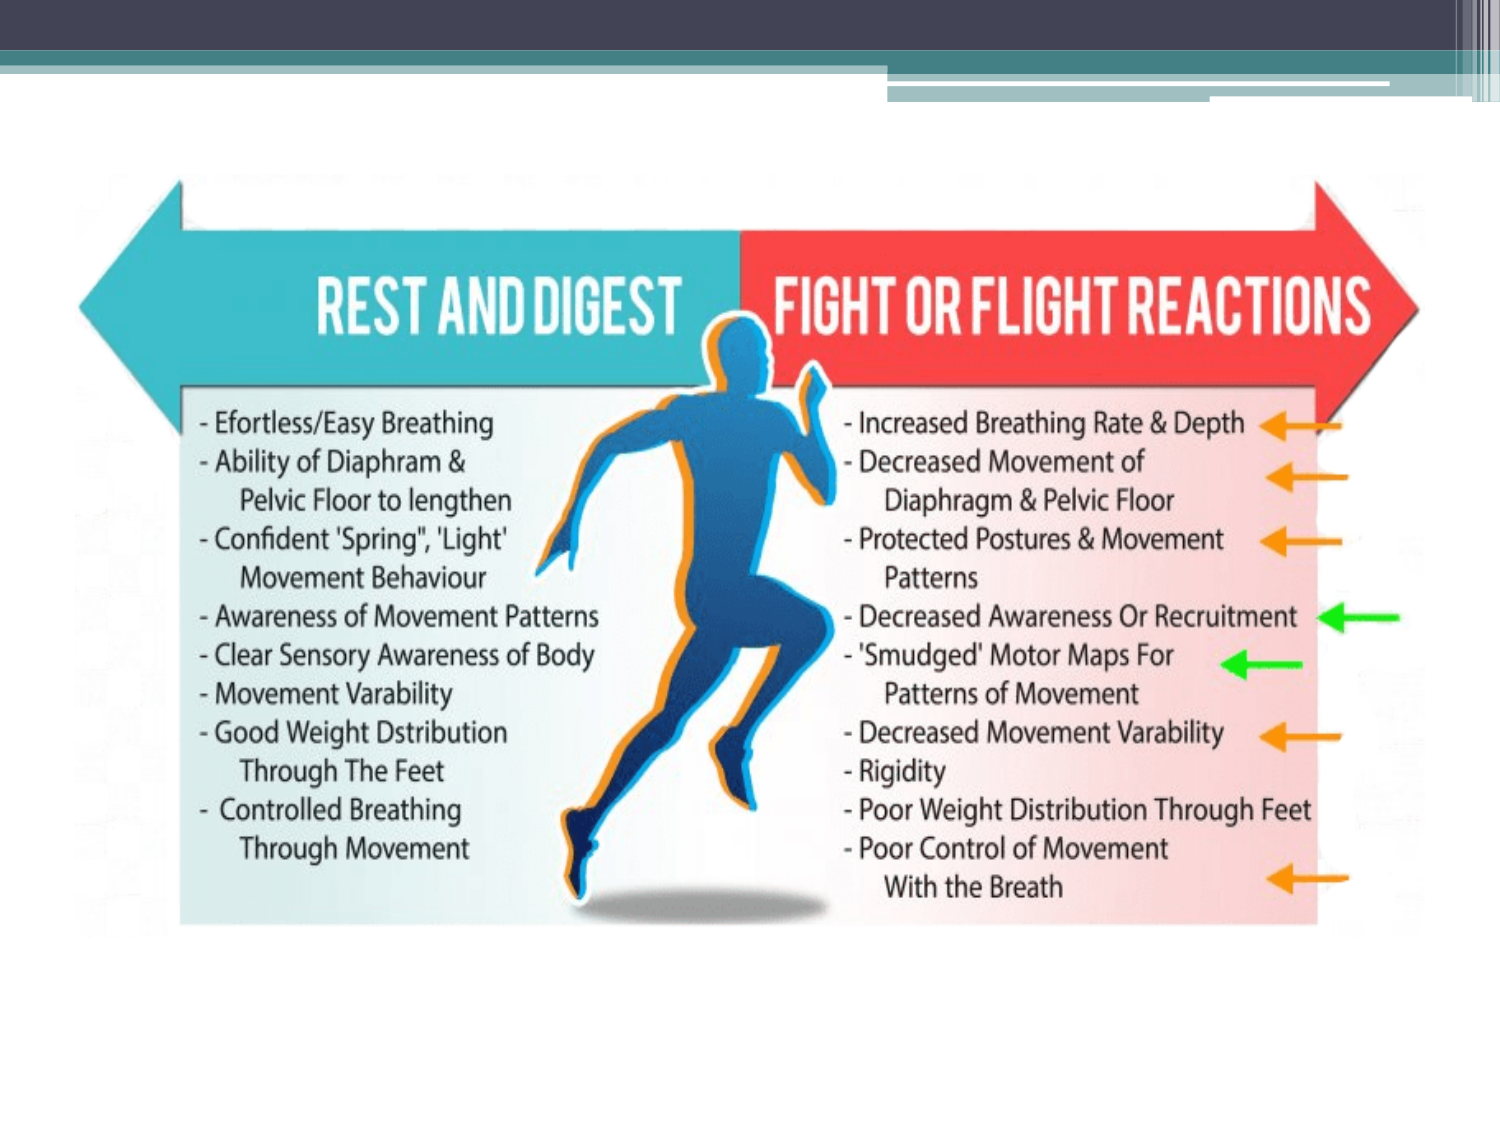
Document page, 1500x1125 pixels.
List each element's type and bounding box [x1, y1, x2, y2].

picture [74, 174, 1426, 938]
